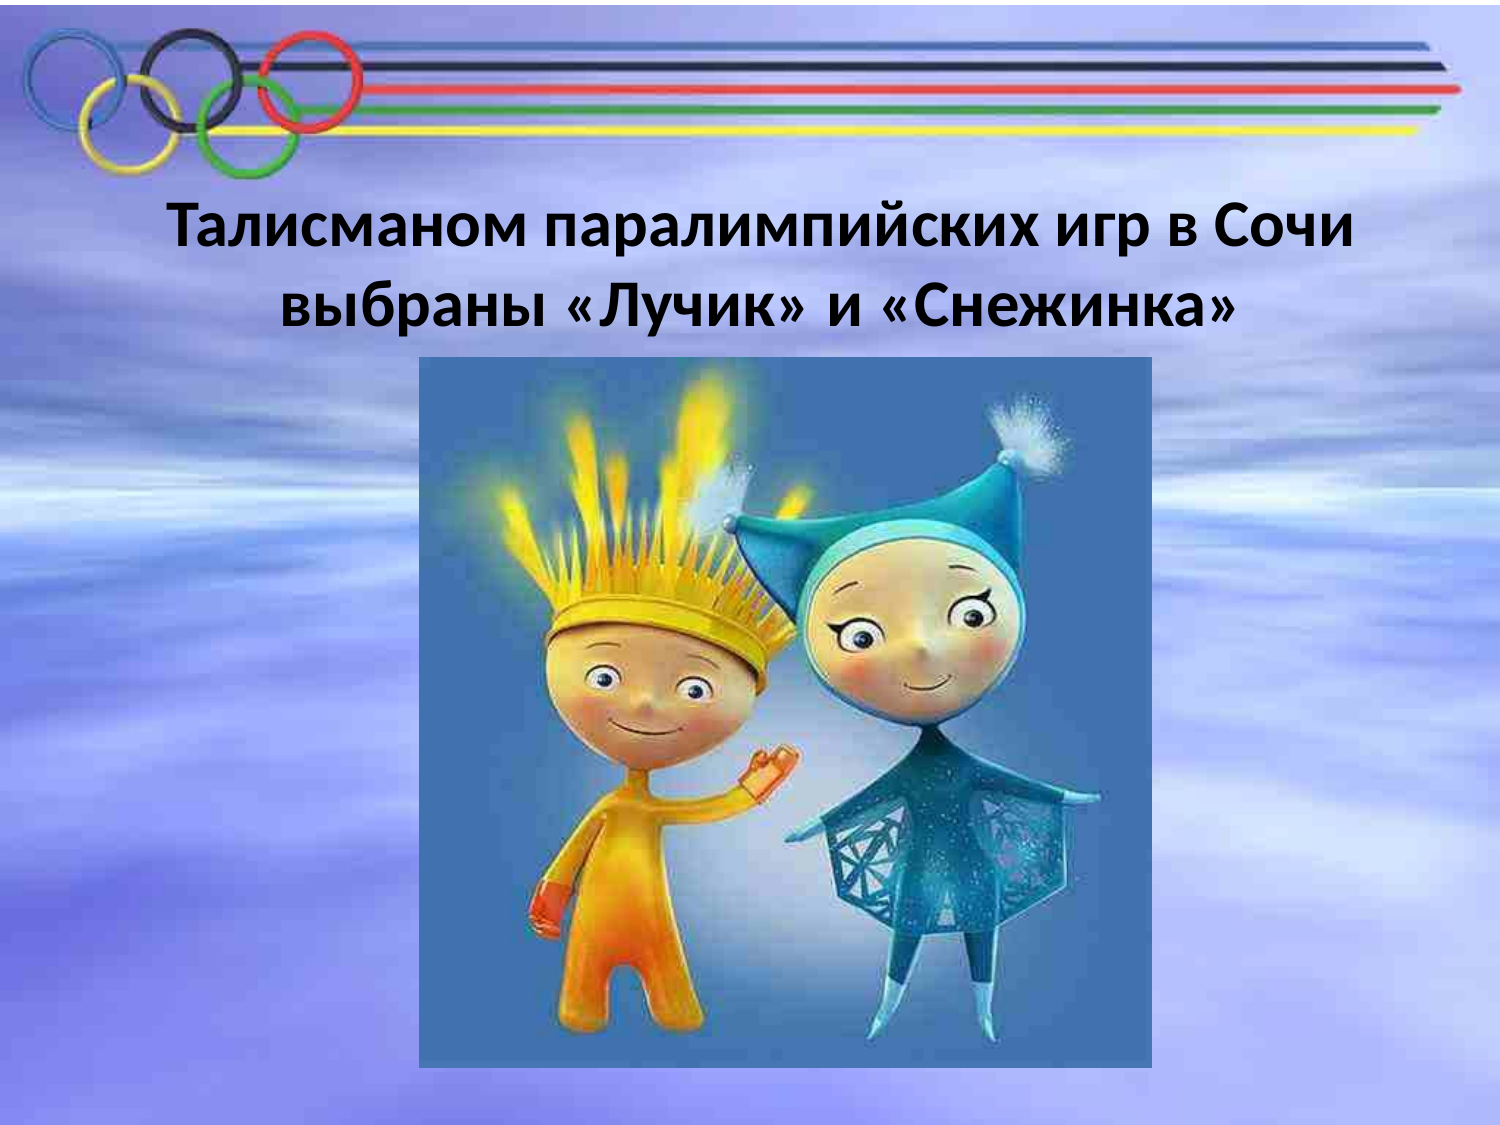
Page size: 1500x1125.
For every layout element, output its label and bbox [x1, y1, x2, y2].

picture [418, 357, 1152, 1068]
list [0, 4, 1500, 1125]
